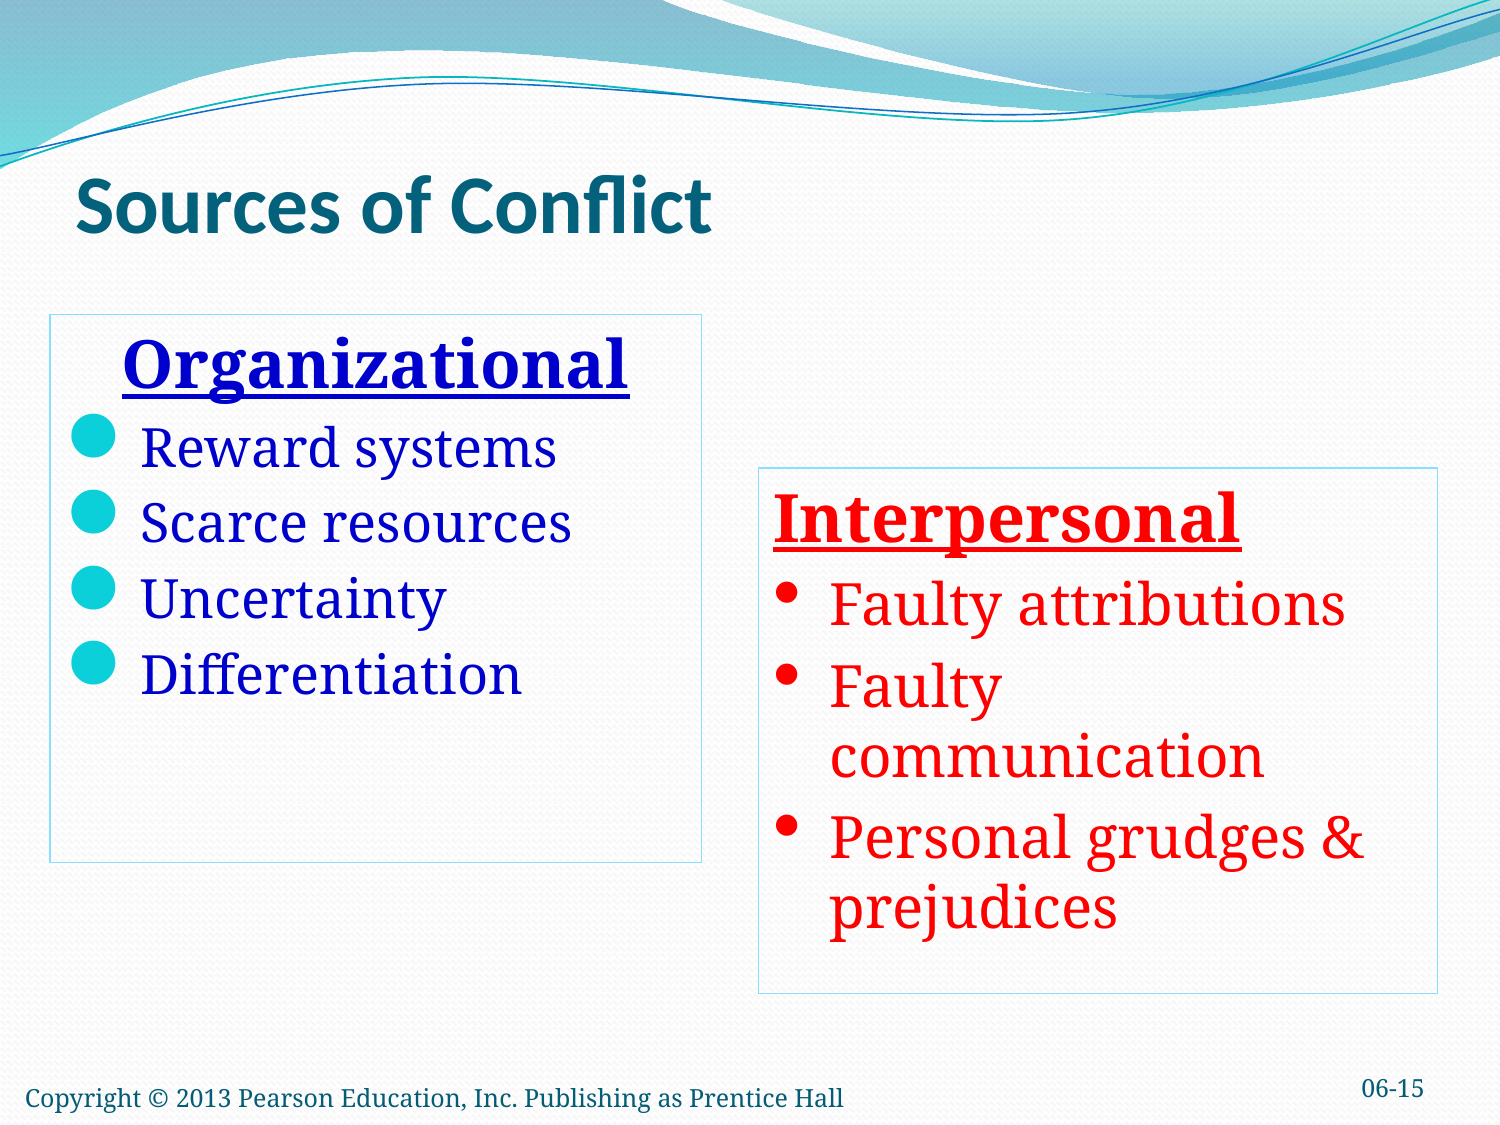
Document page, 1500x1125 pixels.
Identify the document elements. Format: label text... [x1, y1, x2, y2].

list Organizational Reward systems Scarce resources Uncertainty Differentiation [49, 314, 702, 863]
slide_number 06-15 [1299, 1042, 1425, 1103]
title Sources of Conflict [74, 62, 1426, 251]
text_box Interpersonal Faulty attributions Faulty communication Personal grudges & prejudices [758, 467, 1438, 994]
